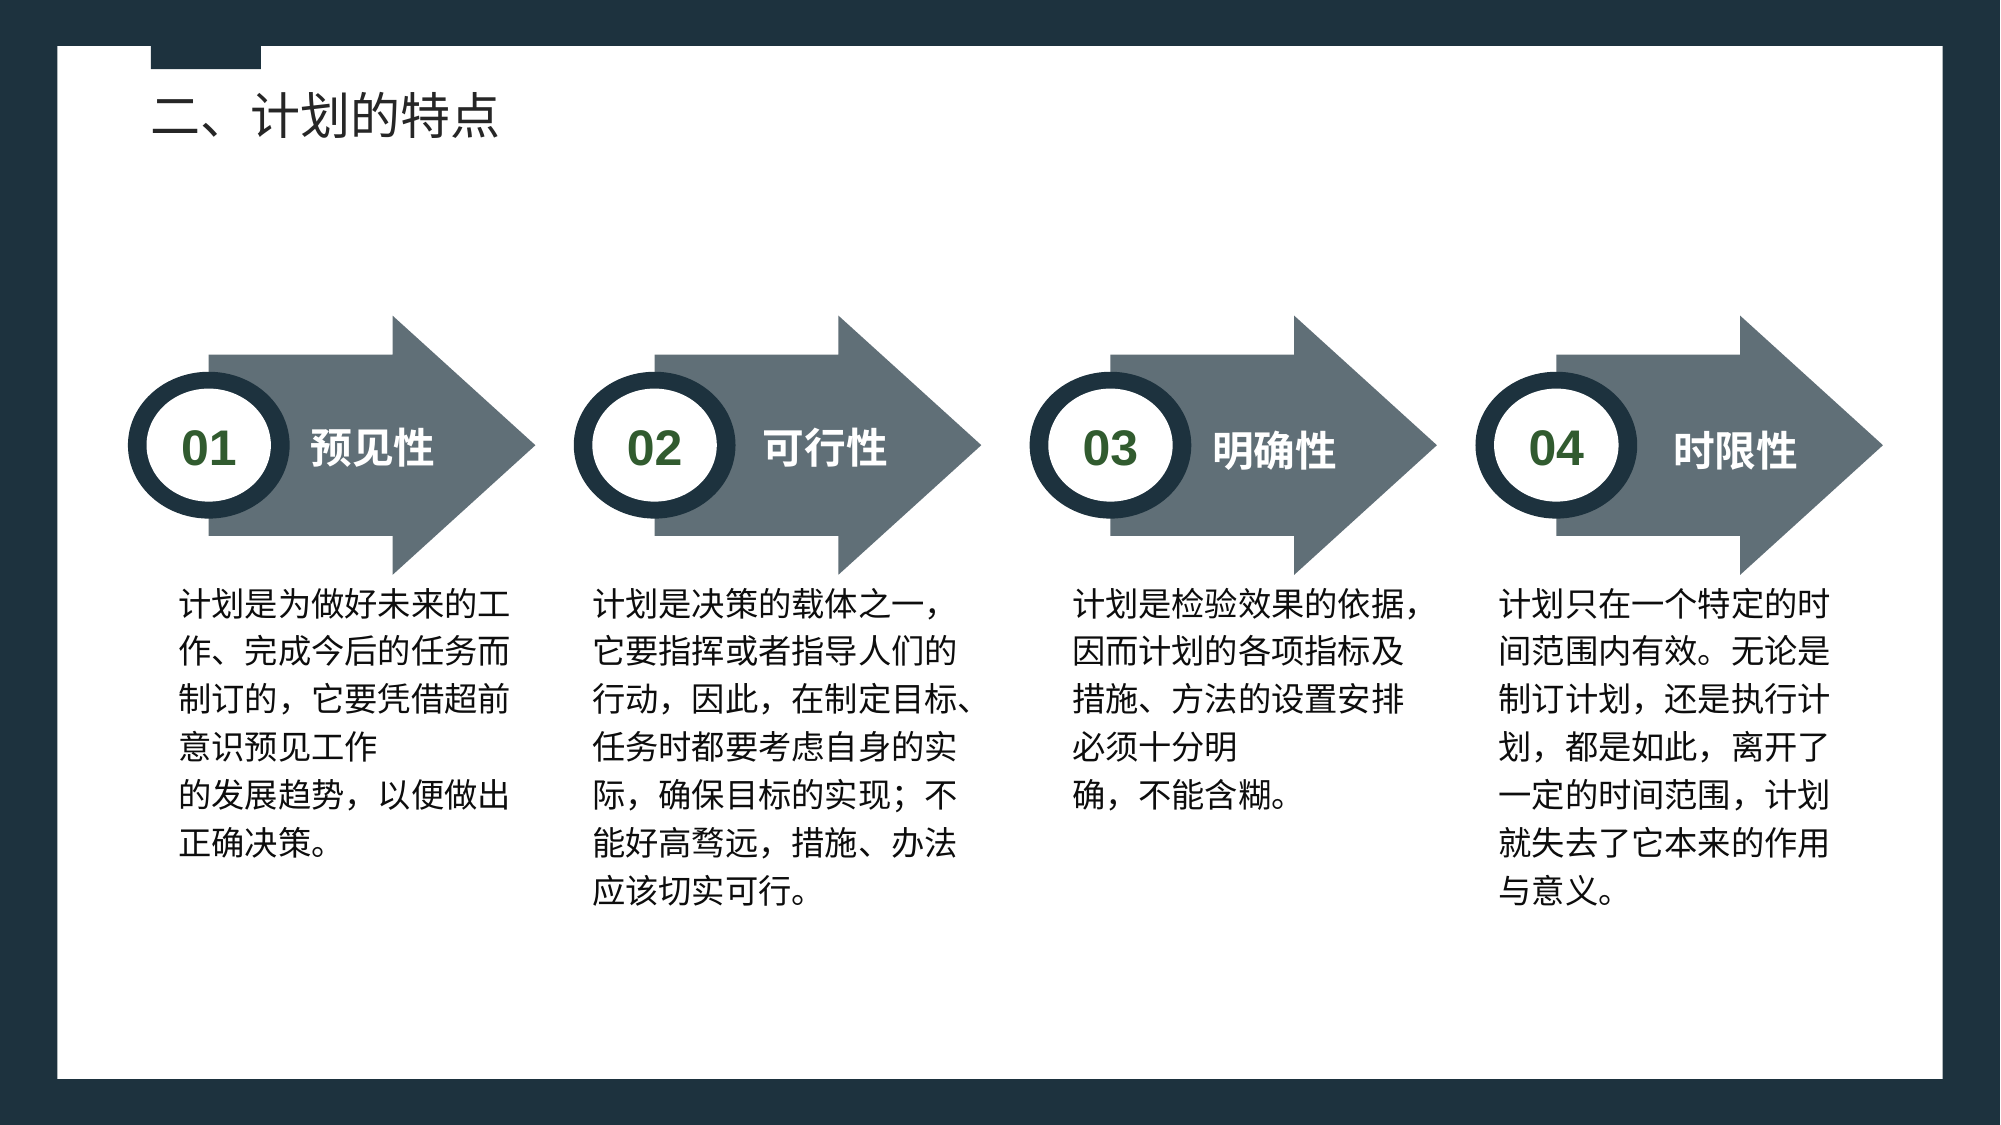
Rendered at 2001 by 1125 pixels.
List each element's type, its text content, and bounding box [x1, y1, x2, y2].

text_box 02 [591, 387, 718, 503]
text_box [207, 313, 537, 574]
text_box 预见性 [310, 421, 445, 472]
text_box [1555, 313, 1885, 574]
text_box [572, 370, 737, 520]
text_box [1109, 313, 1439, 574]
text_box 计划是为做好未来的工作、完成今后的任务而制订的，它要凭借超前意识预见工作 的发展趋势，以便做出正确决策。 [178, 574, 512, 863]
text_box 03 [1047, 387, 1174, 503]
text_box 04 [1493, 387, 1620, 503]
text_box 二、计划的特点 [150, 77, 622, 153]
text_box 可行性 [762, 421, 898, 472]
text_box 计划是决策的载体之一，它要指挥或者指导人们的行动，因此，在制定目标、任务时都要考虑自身的实际，确保目标的实现；不能好高骛远，措施、办法应该切实可行。 [592, 574, 992, 911]
text_box 计划只在一个特定的时间范围内有效。无论是制订计划，还是执行计划，都是如此，离开了一定的时间范围，计划就失去了它本来的作用与意义。 [1498, 574, 1853, 911]
text_box [126, 370, 291, 520]
text_box [1474, 370, 1639, 520]
text_box 时限性 [1673, 425, 1808, 476]
text_box 明确性 [1212, 425, 1347, 476]
text_box 计划是检验效果的依据，因而计划的各项指标及措施、方法的设置安排必须十分明 确，不能含糊。 [1072, 574, 1405, 815]
text_box [1028, 370, 1193, 520]
text_box [653, 313, 983, 574]
text_box 01 [145, 387, 272, 503]
